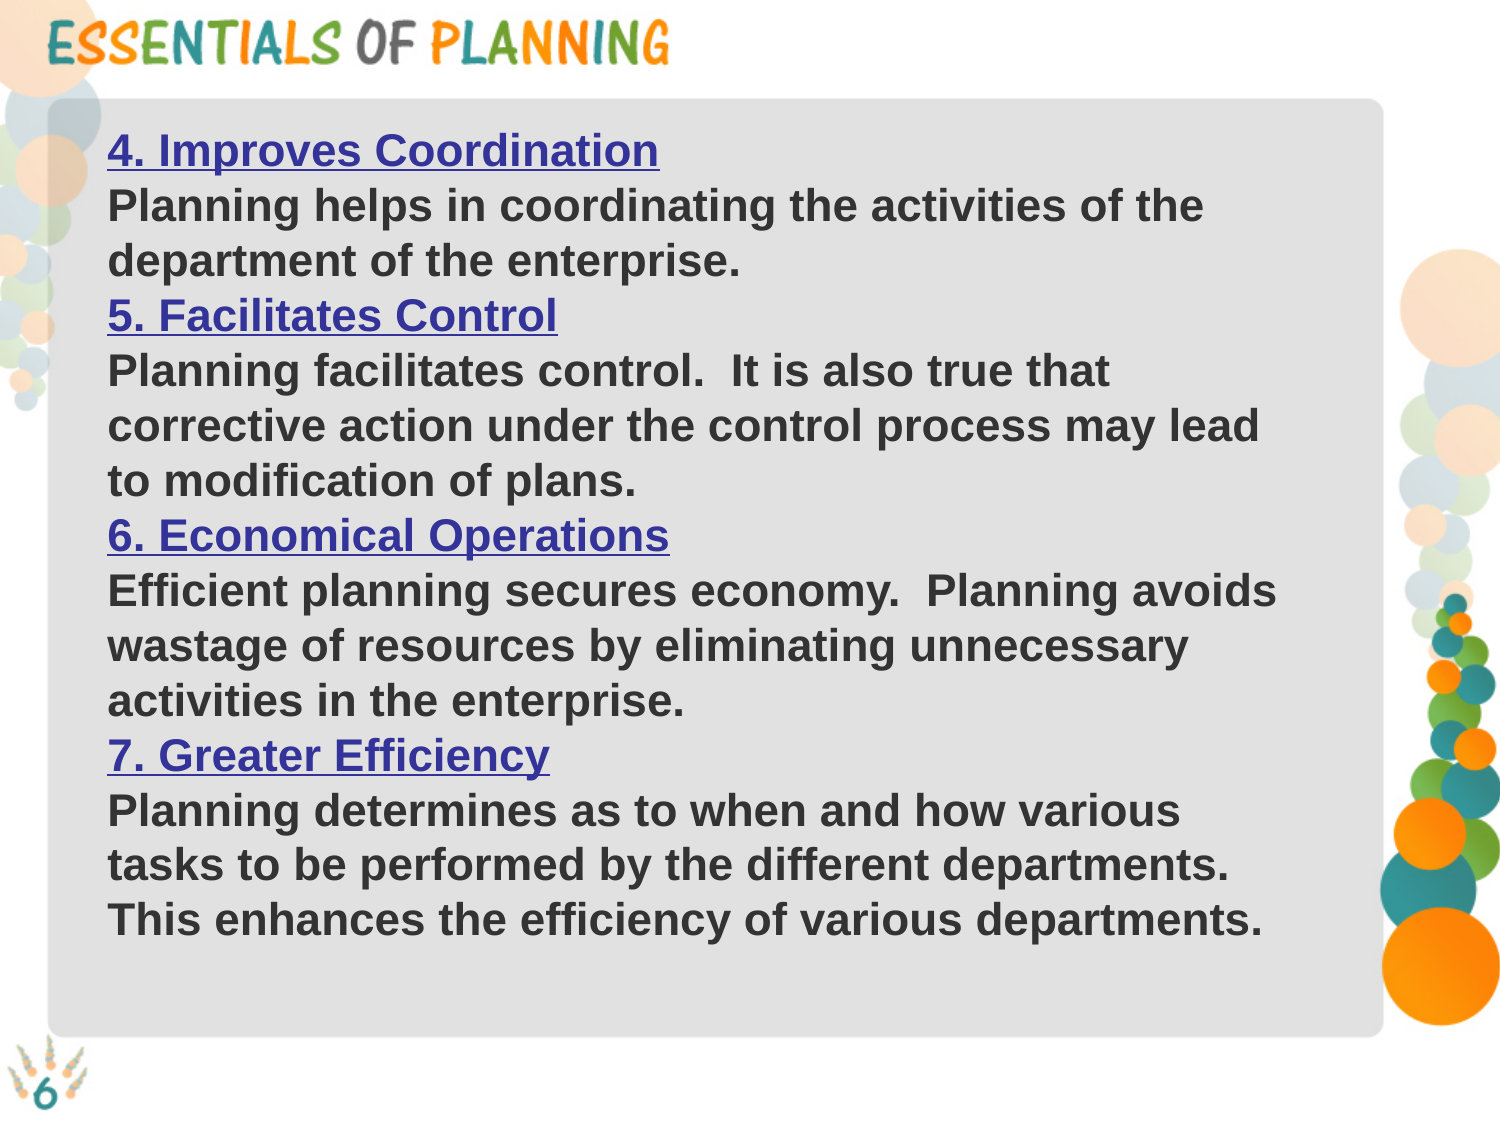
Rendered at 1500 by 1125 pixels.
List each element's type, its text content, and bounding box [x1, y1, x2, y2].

text_box 4. Improves Coordination Planning helps in coordinating the activities of the department of the enterprise. 5. Facilitates Control Planning facilitates control. It is also true that corrective action under the control process may lead to modification of plans. 6. Economical Operations Efficient planning secures economy. Planning avoids wastage of resources by eliminating unnecessary activities in the enterprise. 7. Greater Efficiency Planning determines as to when and how various tasks to be performed by the different departments. This enhances the efficiency of various departments. [17, 112, 1329, 953]
picture [0, 0, 1500, 1125]
